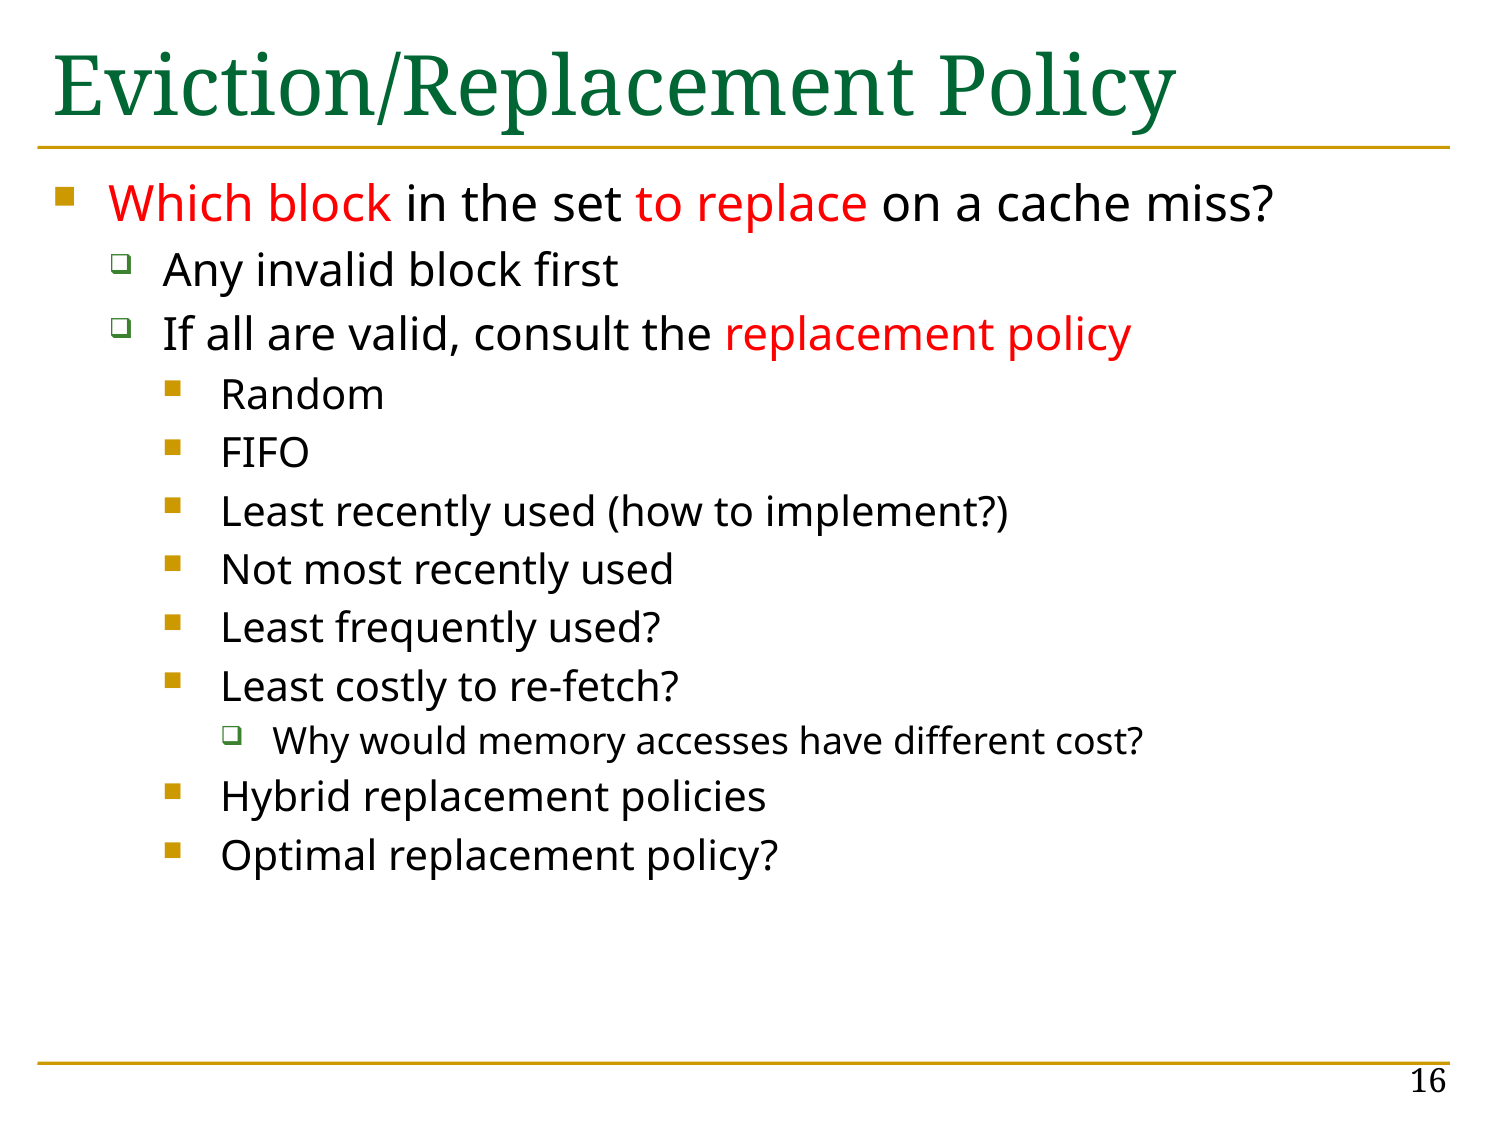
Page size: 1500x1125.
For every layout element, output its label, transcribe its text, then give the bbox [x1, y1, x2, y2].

title Eviction/Replacement Policy [37, 24, 1450, 163]
list Which block in the set to replace on a cache miss? Any invalid block first If all are valid, consult the replacement policy Random FIFO Least recently used (how to implement?) Not most recently used Least frequently used? Least costly to re-fetch? Why would memory accesses have different cost? Hybrid replacement policies Optimal replacement policy? [37, 163, 1450, 1016]
slide_number 16 [1111, 1036, 1462, 1112]
